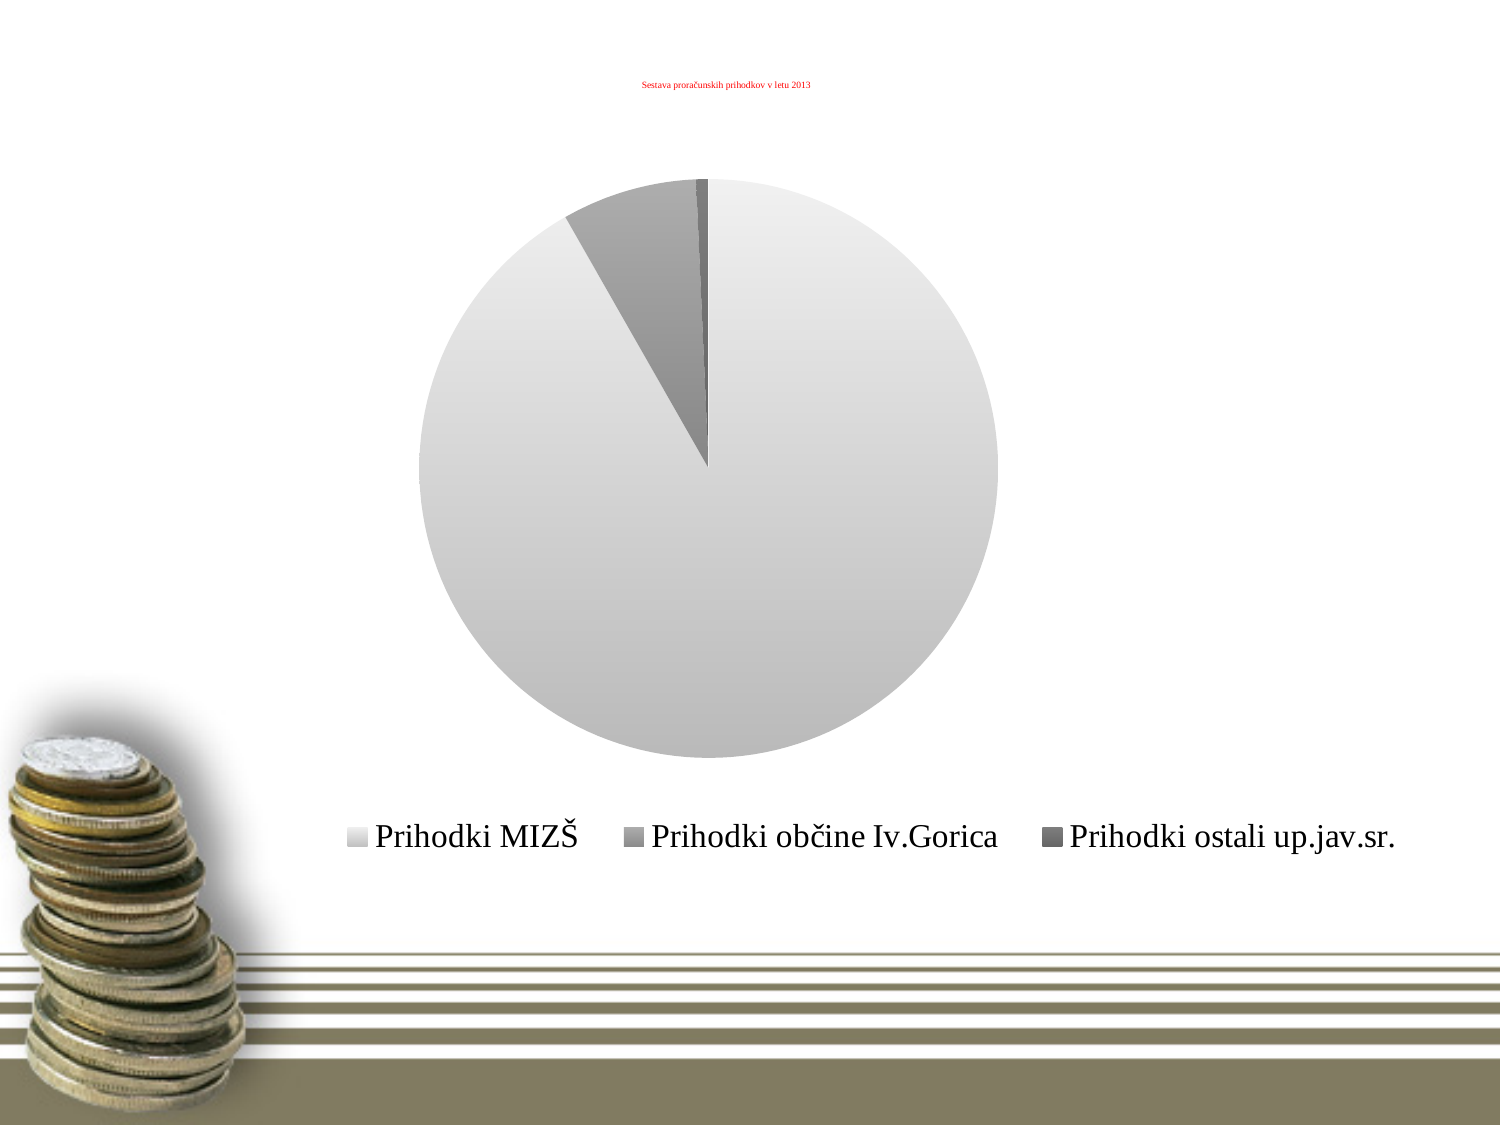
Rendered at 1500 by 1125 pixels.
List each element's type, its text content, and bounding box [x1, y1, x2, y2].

picture [0, 0, 1500, 1125]
chart [34, 93, 1430, 1044]
title Sestava proračunskih prihodkov v letu 2013 [175, 58, 1278, 92]
